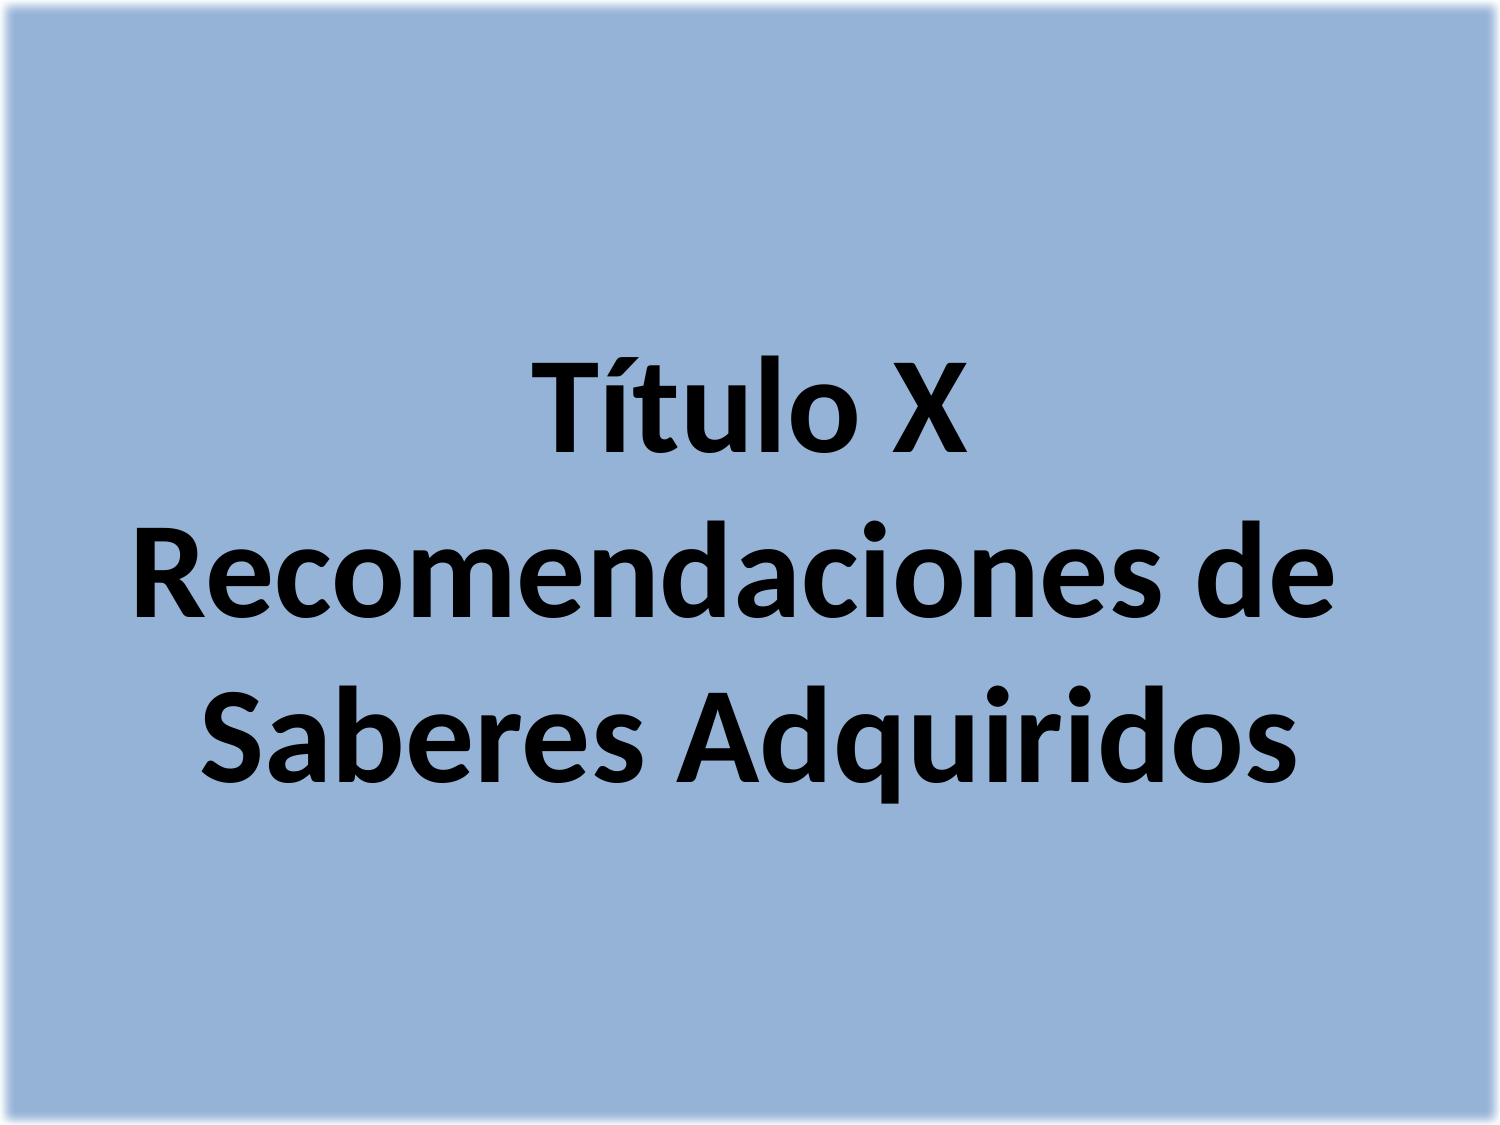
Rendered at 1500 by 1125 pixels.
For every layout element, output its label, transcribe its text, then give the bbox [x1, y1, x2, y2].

title Título X Recomendaciones de Saberes Adquiridos [112, 105, 1388, 1020]
text_box [14, 14, 1487, 1112]
